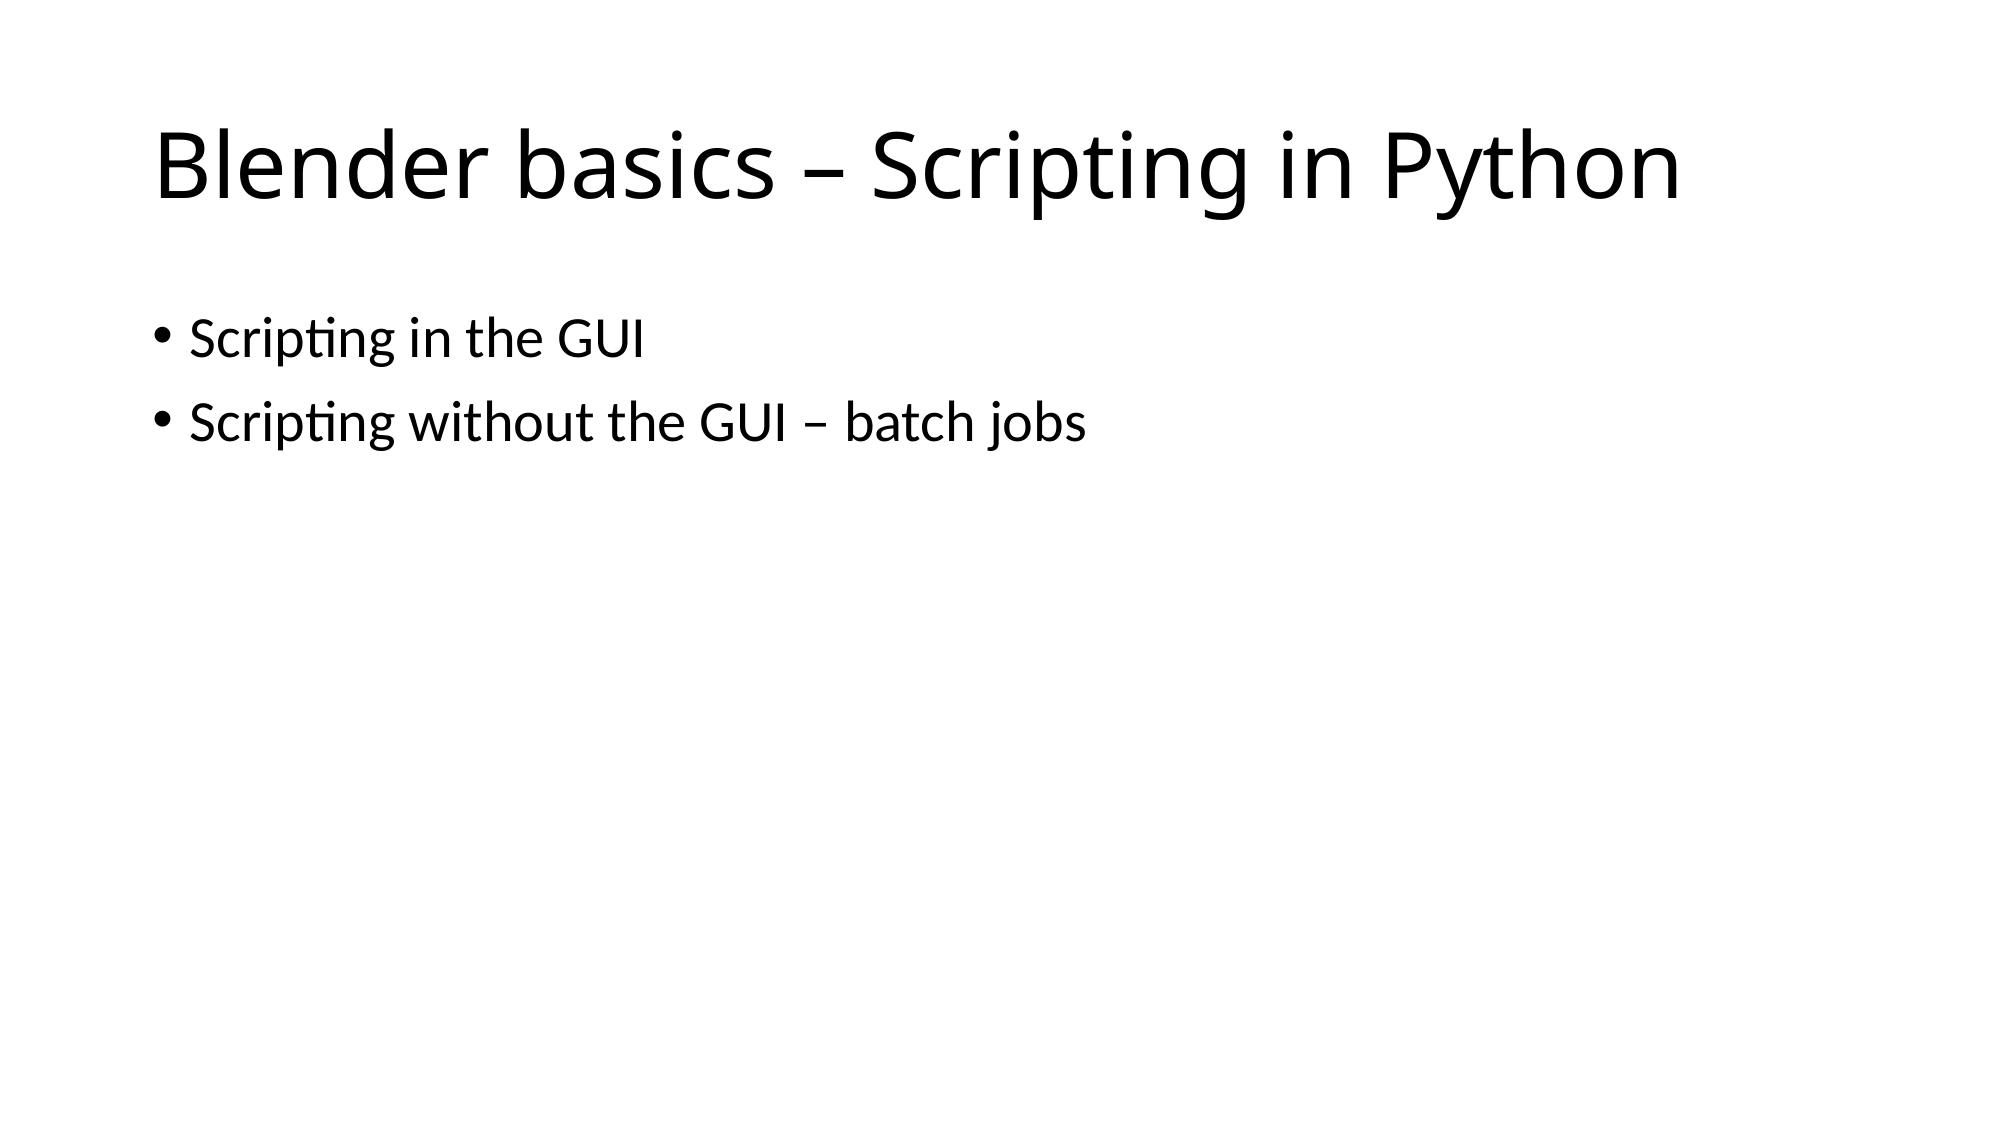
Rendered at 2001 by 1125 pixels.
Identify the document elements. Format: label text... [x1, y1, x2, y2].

title Blender basics – Scripting in Python [137, 59, 1863, 278]
list Scripting in the GUI Scripting without the GUI – batch jobs [137, 299, 1863, 1014]
